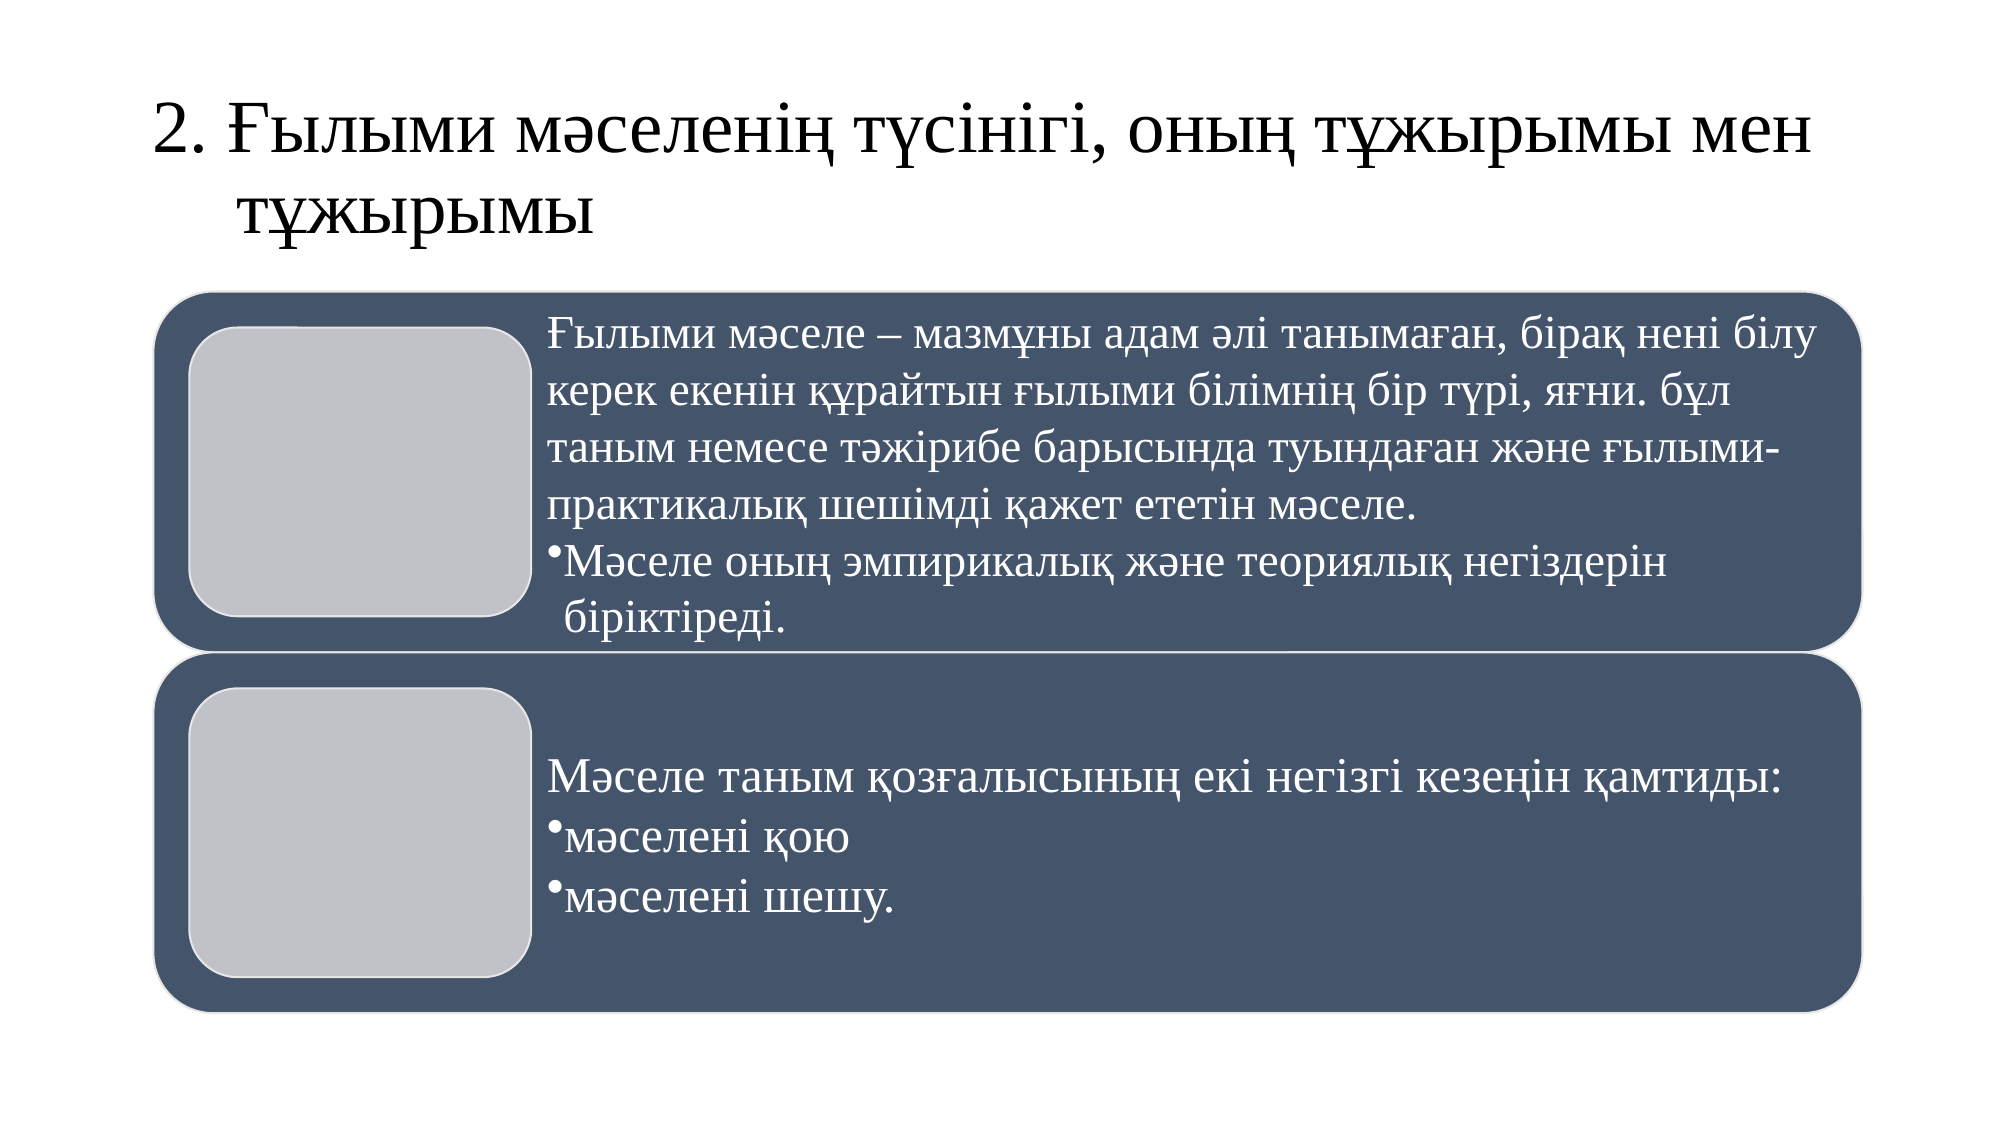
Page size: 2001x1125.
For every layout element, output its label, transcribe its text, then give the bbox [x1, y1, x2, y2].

title 2. Ғылыми мәселенің түсінігі, оның тұжырымы мен тұжырымы [137, 59, 1863, 278]
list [153, 291, 1863, 1014]
